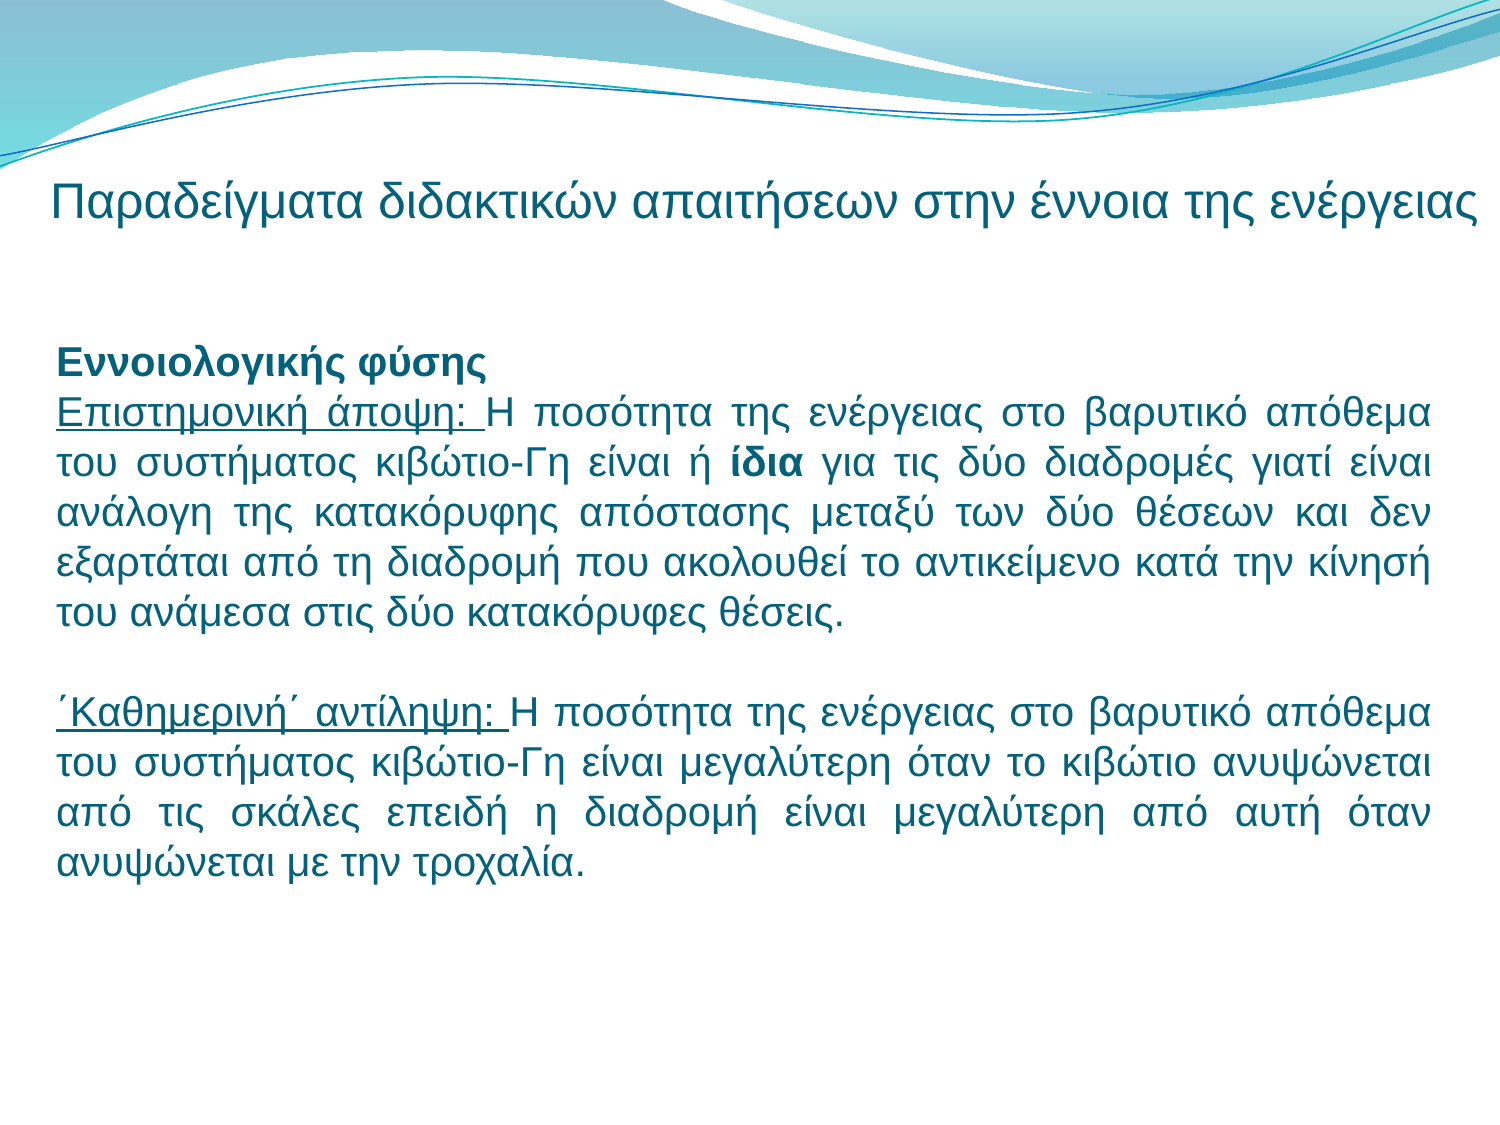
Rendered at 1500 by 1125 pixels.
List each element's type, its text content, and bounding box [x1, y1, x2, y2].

text_box Παραδείγματα διδακτικών απαιτήσεων στην έννοια της ενέργειας [29, 160, 1500, 236]
text_box Εννοιολογικής φύσης Επιστημονική άποψη: Η ποσότητα της ενέργειας στο βαρυτικό απόθεμα του συστήματος κιβώτιο-Γη είναι ή ίδια για τις δύο διαδρομές γιατί είναι ανάλογη της κατακόρυφης απόστασης μεταξύ των δύο θέσεων και δεν εξαρτάται από τη διαδρομή που ακολουθεί το αντικείμενο κατά την κίνησή του ανάμεσα στις δύο κατακόρυφες θέσεις. ΄Καθημερινή΄ αντίληψη: Η ποσότητα της ενέργειας στο βαρυτικό απόθεμα του συστήματος κιβώτιο-Γη είναι μεγαλύτερη όταν το κιβώτιο ανυψώνεται από τις σκάλες επειδή η διαδρομή είναι μεγαλύτερη από αυτή όταν ανυψώνεται με την τροχαλία. [41, 302, 1447, 943]
